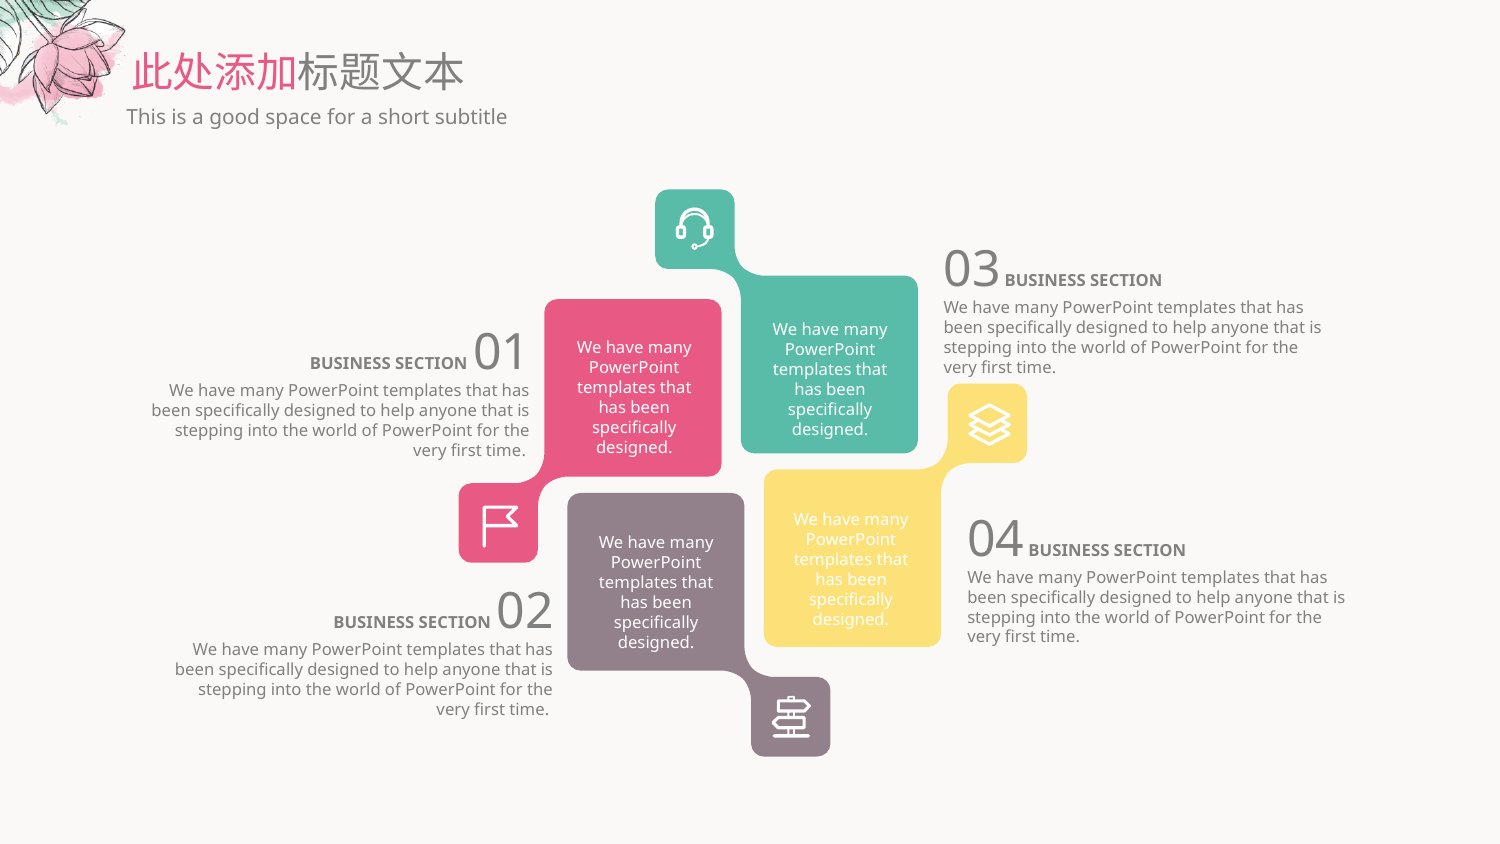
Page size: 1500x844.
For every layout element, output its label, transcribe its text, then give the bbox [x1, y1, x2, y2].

text_box BUSINESS SECTION 01 We have many PowerPoint templates that has been specifically designed to help anyone that is stepping into the world of PowerPoint for the very first time. [140, 319, 531, 460]
text_box BUSINESS SECTION 02 We have many PowerPoint templates that has been specifically designed to help anyone that is stepping into the world of PowerPoint for the very first time. [163, 578, 554, 719]
text_box We have many PowerPoint templates that has been specifically designed. [780, 508, 922, 629]
text_box [482, 505, 519, 548]
text_box [968, 403, 1011, 446]
text_box We have many PowerPoint templates that has been specifically designed. [585, 532, 728, 652]
picture [0, 0, 126, 127]
text_box We have many PowerPoint templates that has been specifically designed. [563, 337, 706, 457]
text_box This is a good space for a short subtitle [126, 95, 523, 136]
text_box [458, 299, 722, 563]
text_box 此处添加标题文本 [130, 45, 587, 96]
text_box [675, 207, 714, 250]
text_box 03 BUSINESS SECTION We have many PowerPoint templates that has been specifically designed to help anyone that is stepping into the world of PowerPoint for the very first time. [943, 236, 1334, 377]
text_box [655, 189, 918, 454]
text_box [763, 383, 1028, 647]
text_box [567, 492, 831, 757]
text_box 04 BUSINESS SECTION We have many PowerPoint templates that has been specifically designed to help anyone that is stepping into the world of PowerPoint for the very first time. [967, 506, 1357, 647]
text_box [771, 695, 812, 738]
text_box We have many PowerPoint templates that has been specifically designed. [759, 319, 902, 439]
